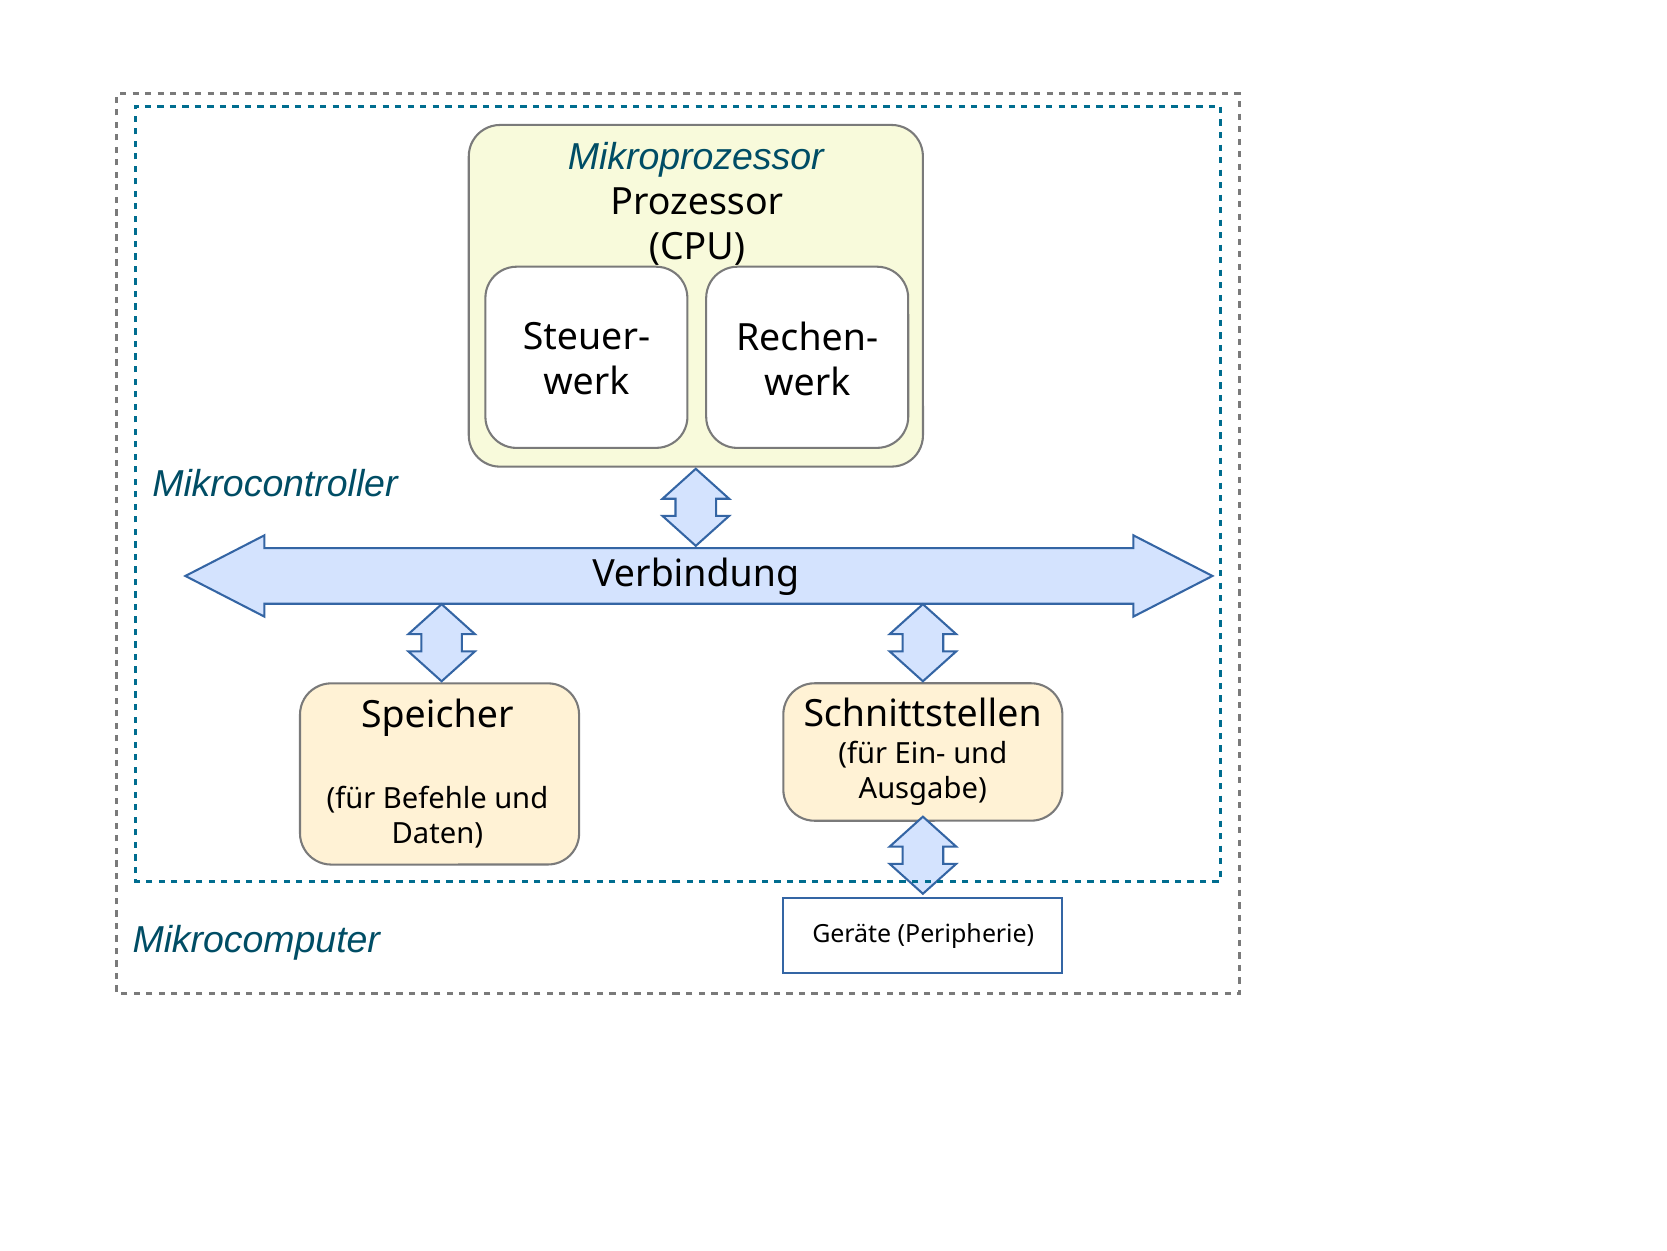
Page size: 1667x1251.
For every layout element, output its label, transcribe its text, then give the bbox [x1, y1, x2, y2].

text_box Mikrocomputer [97, 889, 415, 986]
text_box [116, 93, 1240, 994]
